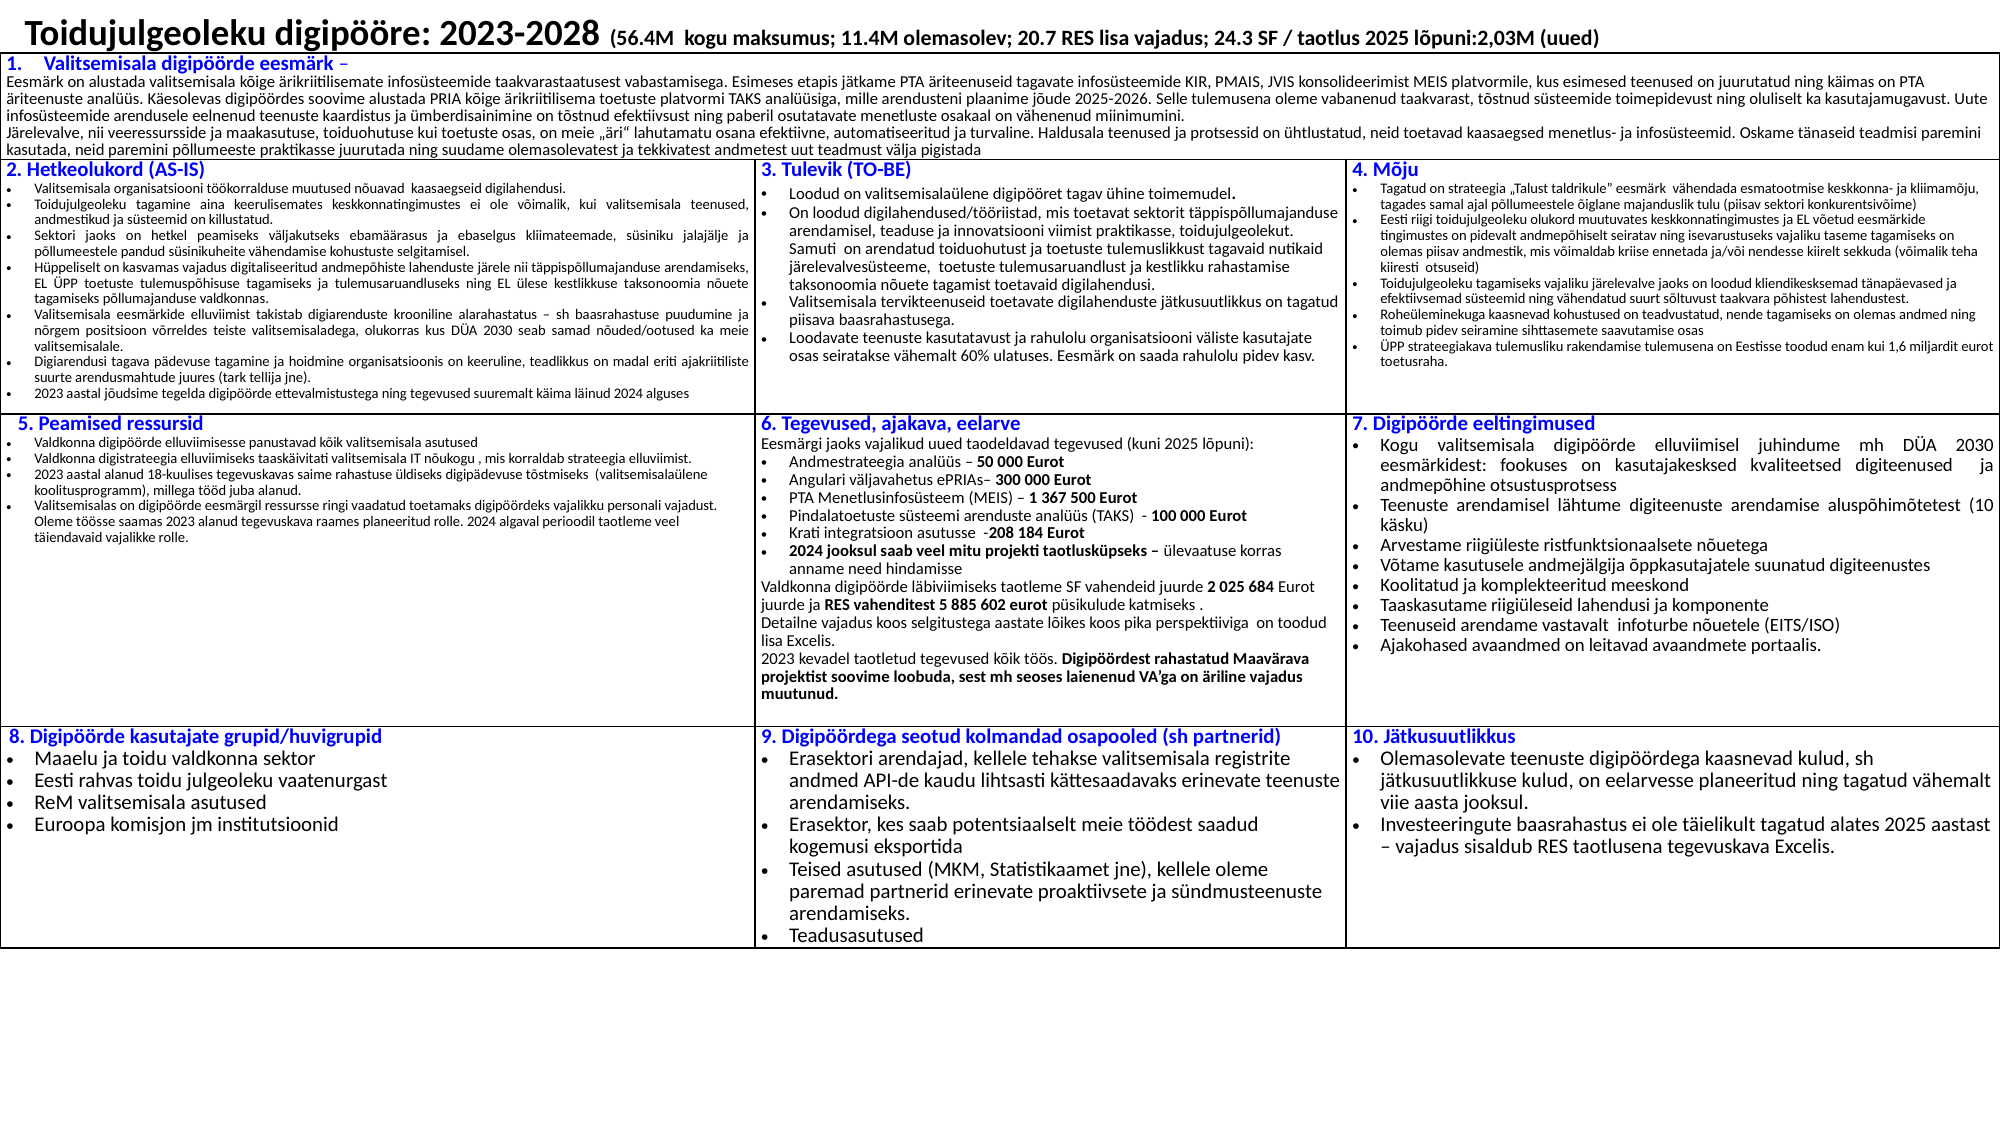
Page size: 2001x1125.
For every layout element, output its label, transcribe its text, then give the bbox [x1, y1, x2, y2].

table_cell 6. Tegevused, ajakava, eelarve Eesmärgi jaoks vajalikud uued taodeldavad tegevused (kuni 2025 lõpuni): Andmestrateegia analüüs – 50 000 Eurot Angulari väljavahetus ePRIAs– 300 000 Eurot PTA Menetlusinfosüsteem (MEIS) – 1 367 500 Eurot Pindalatoetuste süsteemi arenduste analüüs (TAKS) - 100 000 Eurot Krati integratsioon asutusse -208 184 Eurot 2024 jooksul saab veel mitu projekti taotlusküpseks – ülevaatuse korras anname need hindamisse Valdkonna digipöörde läbiviimiseks taotleme SF vahendeid juurde 2 025 684 Eurot juurde ja RES vahenditest 5 885 602 eurot püsikulude katmiseks . Detailne vajadus koos selgitustega aastate lõikes koos pika perspektiiviga on toodud lisa Excelis. 2023 kevadel taotletud tegevused kõik töös. Digipöördest rahastatud Maavärava projektist soovime loobuda, sest mh seoses laienenud VA’ga on äriline vajadus muutunud. [756, 415, 1345, 726]
table_cell 4. Mõju Tagatud on strateegia „Talust taldrikule” eesmärk vähendada esmatootmise keskkonna- ja kliimamõju, tagades samal ajal põllumeestele õiglane majanduslik tulu (piisav sektori konkurentsivõime) Eesti riigi toidujulgeoleku olukord muutuvates keskkonnatingimustes ja EL võetud eesmärkide tingimustes on pidevalt andmepõhiselt seiratav ning isevarustuseks vajaliku taseme tagamiseks on olemas piisav andmestik, mis võimaldab kriise ennetada ja/või nendesse kiirelt sekkuda (võimalik teha kiiresti otsuseid) Toidujulgeoleku tagamiseks vajaliku järelevalve jaoks on loodud kliendikesksemad tänapäevased ja efektiivsemad süsteemid ning vähendatud suurt sõltuvust taakvara põhistest lahendustest. Roheüleminekuga kaasnevad kohustused on teadvustatud, nende tagamiseks on olemas andmed ning toimub pidev seiramine sihttasemete saavutamise osas ÜPP strateegiakava tulemusliku rakendamise tulemusena on Eestisse toodud enam kui 1,6 miljardit eurot toetusraha. [1347, 160, 1999, 413]
table_cell 10. Jätkusuutlikkus Olemasolevate teenuste digipöördega kaasnevad kulud, sh jätkusuutlikkuse kulud, on eelarvesse planeeritud ning tagatud vähemalt viie aasta jooksul. Investeeringute baasrahastus ei ole täielikult tagatud alates 2025 aastast – vajadus sisaldub RES taotlusena tegevuskava Excelis. [1347, 727, 1999, 947]
table_cell 3. Tulevik (TO-BE) Loodud on valitsemisalaülene digipööret tagav ühine toimemudel. On loodud digilahendused/tööriistad, mis toetavat sektorit täppispõllumajanduse arendamisel, teaduse ja innovatsiooni viimist praktikasse, toidujulgeolekut. Samuti on arendatud toiduohutust ja toetuste tulemuslikkust tagavaid nutikaid järelevalvesüsteeme, toetuste tulemusaruandlust ja kestlikku rahastamise taksonoomia nõuete tagamist toetavaid digilahendusi. Valitsemisala tervikteenuseid toetavate digilahenduste jätkusuutlikkus on tagatud piisava baasrahastusega. Loodavate teenuste kasutatavust ja rahulolu organisatsiooni väliste kasutajate osas seiratakse vähemalt 60% ulatuses. Eesmärk on saada rahulolu pidev kasv. [756, 160, 1345, 413]
table_cell 7. Digipöörde eeltingimused Kogu valitsemisala digipöörde elluviimisel juhindume mh DÜA 2030 eesmärkidest: fookuses on kasutajakesksed kvaliteetsed digiteenused ja andmepõhine otsustusprotsess Teenuste arendamisel lähtume digiteenuste arendamise aluspõhimõtetest (10 käsku) Arvestame riigiüleste ristfunktsionaalsete nõuetega Võtame kasutusele andmejälgija õppkasutajatele suunatud digiteenustes Koolitatud ja komplekteeritud meeskond Taaskasutame riigiüleseid lahendusi ja komponente Teenuseid arendame vastavalt infoturbe nõuetele (EITS/ISO) Ajakohased avaandmed on leitavad avaandmete portaalis. [1347, 415, 1999, 726]
table_cell 2. Hetkeolukord (AS-IS) Valitsemisala organisatsiooni töökorralduse muutused nõuavad kaasaegseid digilahendusi. Toidujulgeoleku tagamine aina keerulisemates keskkonnatingimustes ei ole võimalik, kui valitsemisala teenused, andmestikud ja süsteemid on killustatud. Sektori jaoks on hetkel peamiseks väljakutseks ebamäärasus ja ebaselgus kliimateemade, süsiniku jalajälje ja põllumeestele pandud süsinikuheite vähendamise kohustuste selgitamisel. Hüppeliselt on kasvamas vajadus digitaliseeritud andmepõhiste lahenduste järele nii täppispõllumajanduse arendamiseks, EL ÜPP toetuste tulemuspõhisuse tagamiseks ja tulemusaruandluseks ning EL ülese kestlikkuse taksonoomia nõuete tagamiseks põllumajanduse valdkonnas. Valitsemisala eesmärkide elluviimist takistab digiarenduste krooniline alarahastatus – sh baasrahastuse puudumine ja nõrgem positsioon võrreldes teiste valitsemisaladega, olukorras kus DÜA 2030 seab samad nõuded/ootused ka meie valitsemisalale. Digiarendusi tagava pädevuse tagamine ja hoidmine organisatsioonis on keeruline, teadlikkus on madal eriti ajakriitiliste suurte arendusmahtude juures (tark tellija jne). 2023 aastal jõudsime tegelda digipöörde ettevalmistustega ning tegevused suuremalt käima läinud 2024 alguses [1, 160, 754, 413]
table_cell 8. Digipöörde kasutajate grupid/huvigrupid Maaelu ja toidu valdkonna sektor Eesti rahvas toidu julgeoleku vaatenurgast ReM valitsemisala asutused Euroopa komisjon jm institutsioonid [1, 727, 754, 947]
title Toidujulgeoleku digipööre: 2023-2028 (56.4M kogu maksumus; 11.4M olemasolev; 20.7 RES lisa vajadus; 24.3 SF / taotlus 2025 lõpuni:2,03M (uued) [0, 0, 1860, 52]
table_cell 9. Digipöördega seotud kolmandad osapooled (sh partnerid) Erasektori arendajad, kellele tehakse valitsemisala registrite andmed API-de kaudu lihtsasti kättesaadavaks erinevate teenuste arendamiseks. Erasektor, kes saab potentsiaalselt meie töödest saadud kogemusi eksportida Teised asutused (MKM, Statistikaamet jne), kellele oleme paremad partnerid erinevate proaktiivsete ja sündmusteenuste arendamiseks. Teadusasutused [756, 727, 1345, 947]
table_header Valitsemisala digipöörde eesmärk – Eesmärk on alustada valitsemisala kõige ärikriitilisemate infosüsteemide taakvarastaatusest vabastamisega. Esimeses etapis jätkame PTA äriteenuseid tagavate infosüsteemide KIR, PMAIS, JVIS konsolideerimist MEIS platvormile, kus esimesed teenused on juurutatud ning käimas on PTA äriteenuste analüüs. Käesolevas digipöördes soovime alustada PRIA kõige ärikriitilisema toetuste platvormi TAKS analüüsiga, mille arendusteni plaanime jõude 2025-2026. Selle tulemusena oleme vabanenud taakvarast, tõstnud süsteemide toimepidevust ning oluliselt ka kasutajamugavust. Uute infosüsteemide arendusele eelnenud teenuste kaardistus ja ümberdisainimine on tõstnud efektiivsust ning paberil osutatavate menetluste osakaal on vähenenud miinimumini. Järelevalve, nii veeressursside ja maakasutuse, toiduohutuse kui toetuste osas, on meie „äri“ lahutamatu osana efektiivne, automatiseeritud ja turvaline. Haldusala teenused ja protsessid on ühtlustatud, neid toetavad kaasaegsed menetlus- ja infosüsteemid. Oskame tänaseid teadmisi paremini kasutada, neid paremini põllumeeste praktikasse juurutada ning suudame olemasolevatest ja tekkivatest andmetest uut teadmust välja pigistada [1, 54, 1999, 159]
table_cell 5. Peamised ressursid Valdkonna digipöörde elluviimisesse panustavad kõik valitsemisala asutused Valdkonna digistrateegia elluviimiseks taaskäivitati valitsemisala IT nõukogu , mis korraldab strateegia elluviimist. 2023 aastal alanud 18-kuulises tegevuskavas saime rahastuse üldiseks digipädevuse tõstmiseks (valitsemisalaülene koolitusprogramm), millega tööd juba alanud. Valitsemisalas on digipöörde eesmärgil ressursse ringi vaadatud toetamaks digipöördeks vajalikku personali vajadust. Oleme töösse saamas 2023 alanud tegevuskava raames planeeritud rolle. 2024 algaval perioodil taotleme veel täiendavaid vajalikke rolle. [1, 415, 754, 726]
